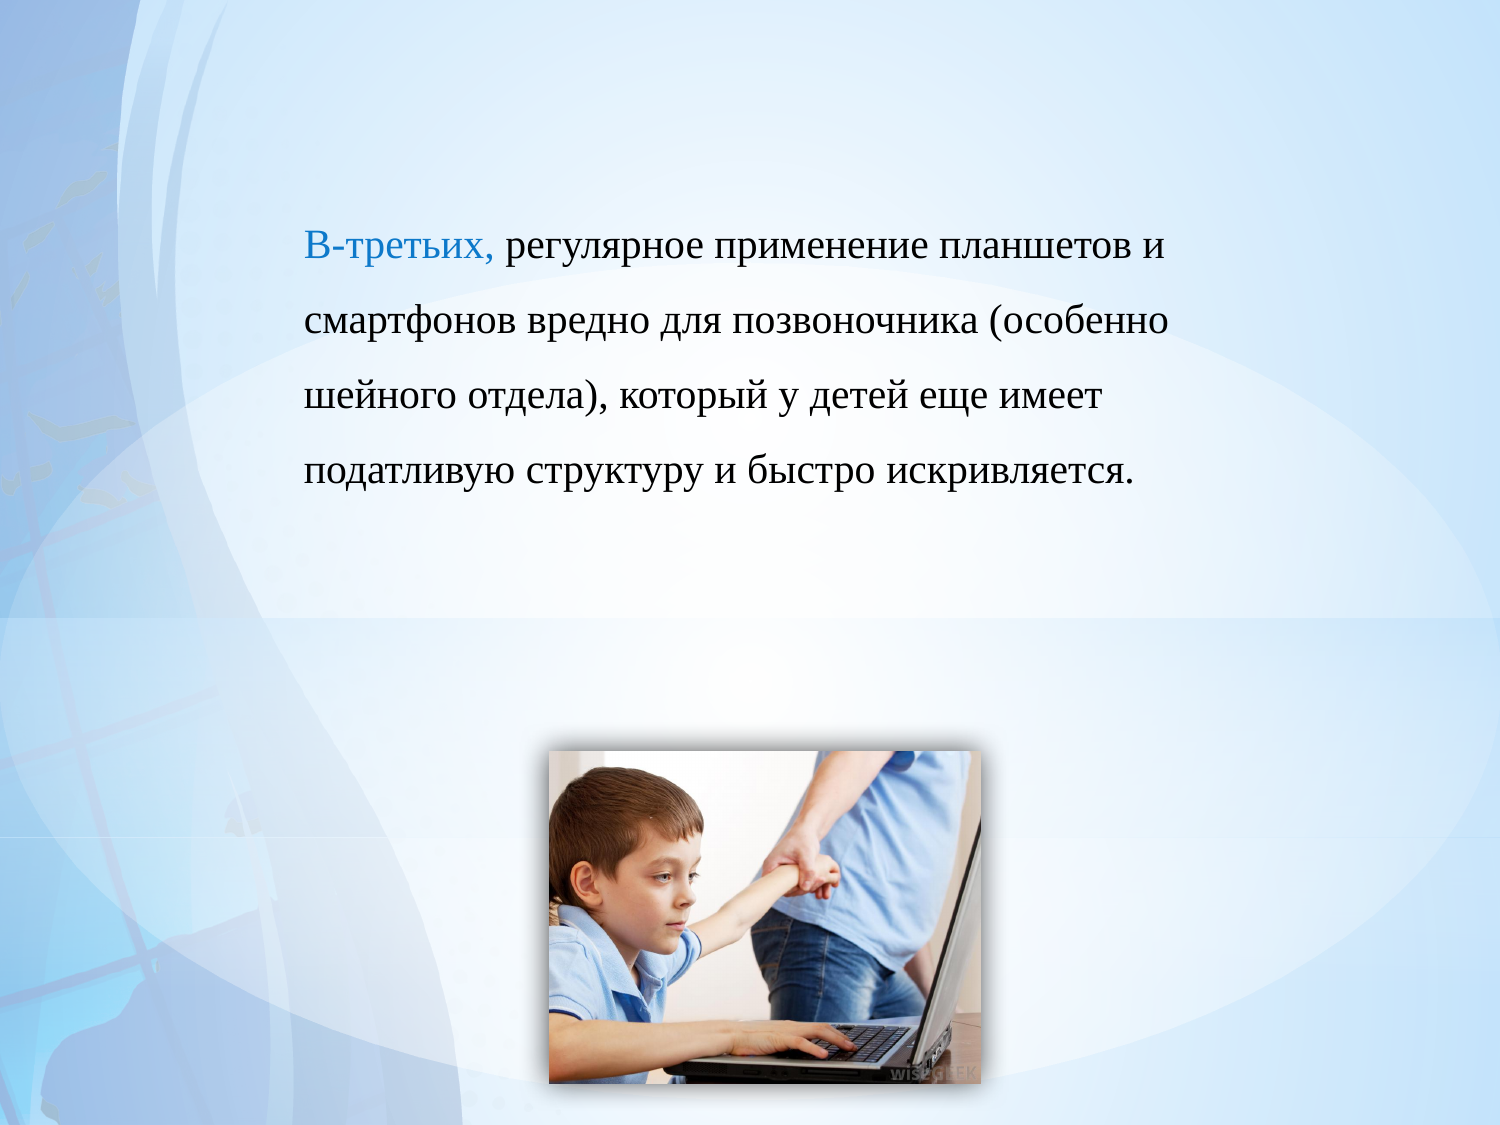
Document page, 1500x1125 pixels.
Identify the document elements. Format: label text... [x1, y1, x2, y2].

picture [548, 751, 982, 1084]
text_box В-третьих, регулярное применение планшетов и смартфонов вредно для позвоночника (особенно шейного отдела), который у детей еще имеет податливую структуру и быстро искривляется. [289, 184, 1187, 500]
